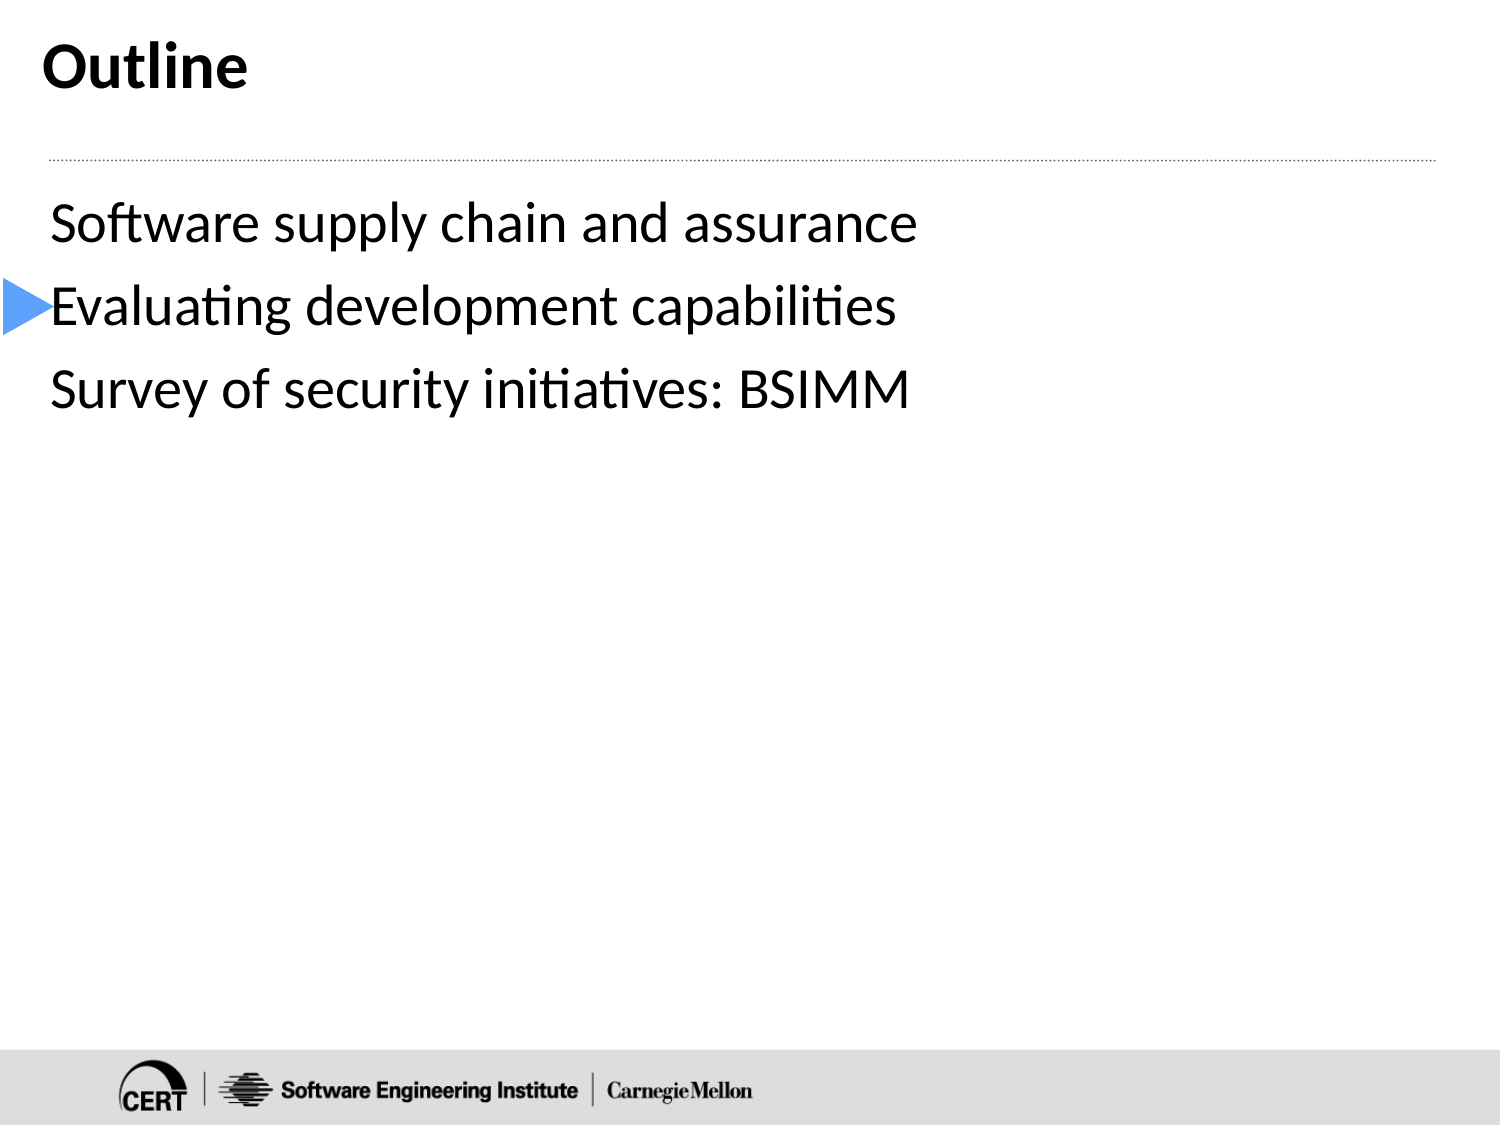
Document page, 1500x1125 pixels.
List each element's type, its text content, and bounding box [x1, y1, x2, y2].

list Software supply chain and assurance Evaluating development capabilities Survey of security initiatives: BSIMM [49, 187, 1438, 1001]
picture [102, 1056, 765, 1117]
title Outline [42, 37, 1434, 155]
text_box [3, 277, 55, 336]
